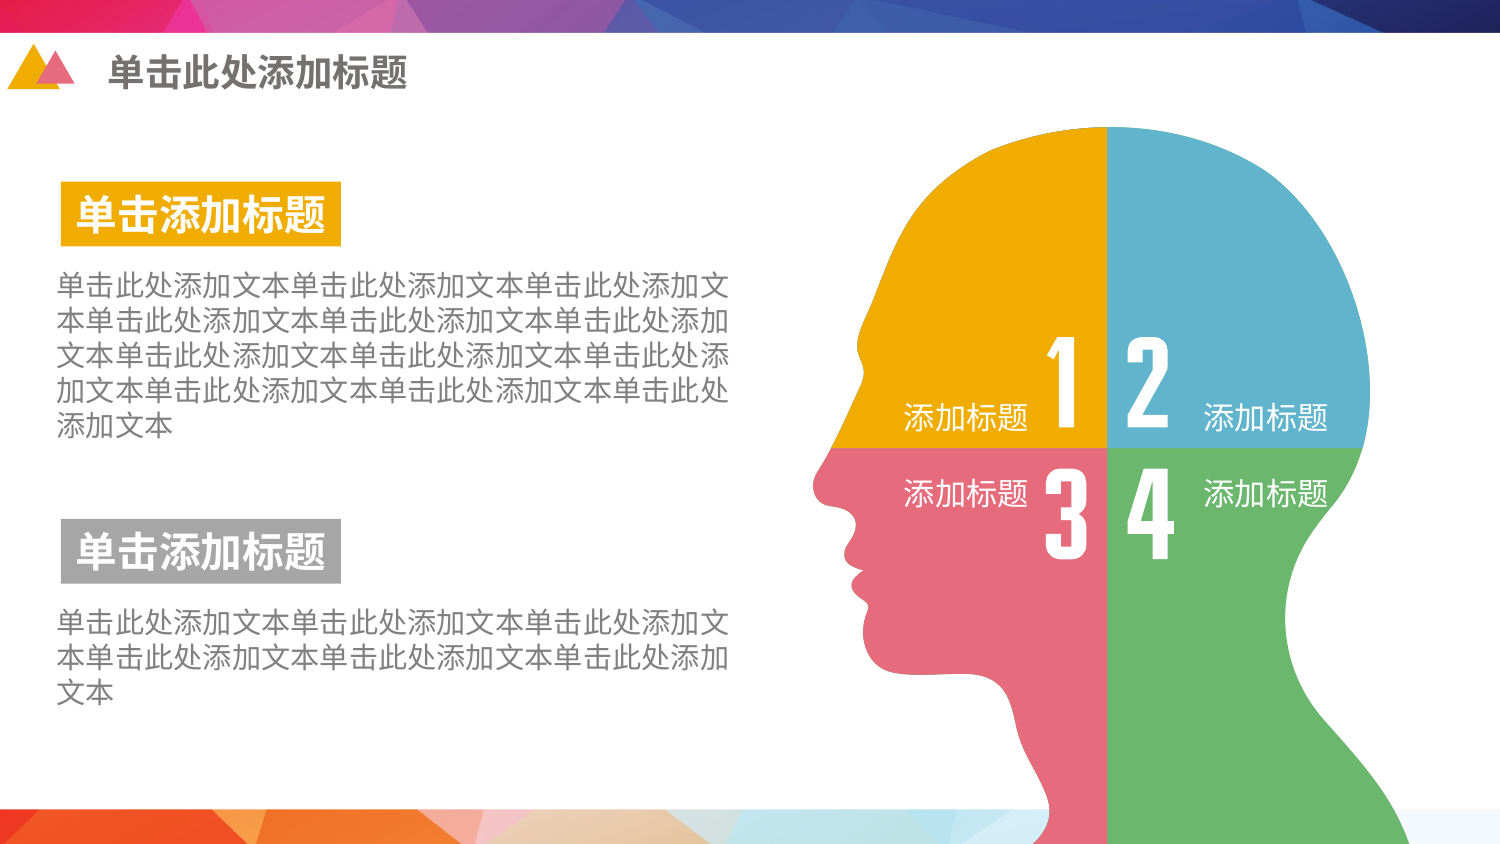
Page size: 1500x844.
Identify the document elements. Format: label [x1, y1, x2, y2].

text_box [812, 113, 1410, 844]
picture [0, 0, 1500, 844]
